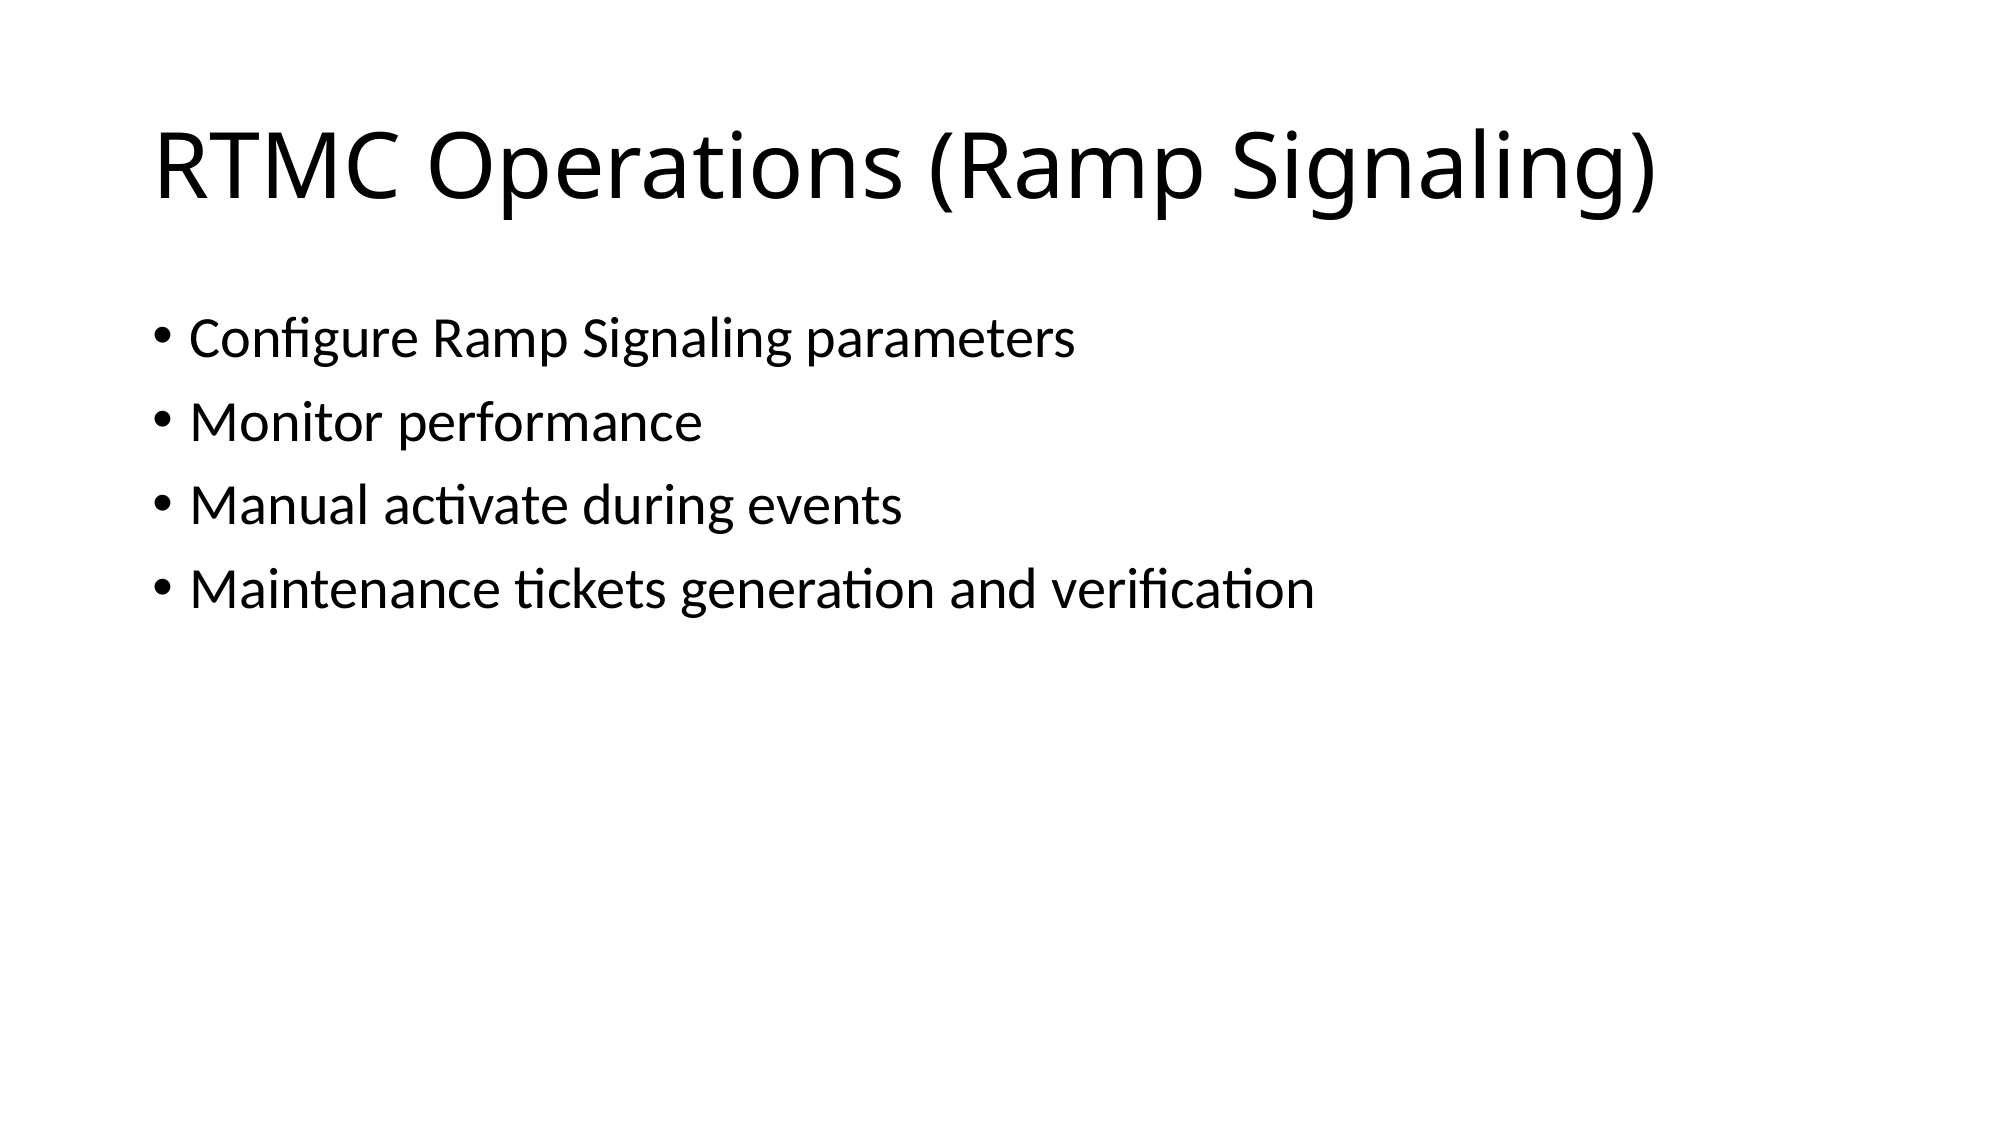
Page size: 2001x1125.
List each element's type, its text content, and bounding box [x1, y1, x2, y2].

list Configure Ramp Signaling parameters Monitor performance Manual activate during events Maintenance tickets generation and verification [137, 299, 1863, 1014]
title RTMC Operations (Ramp Signaling) [137, 59, 1863, 278]
